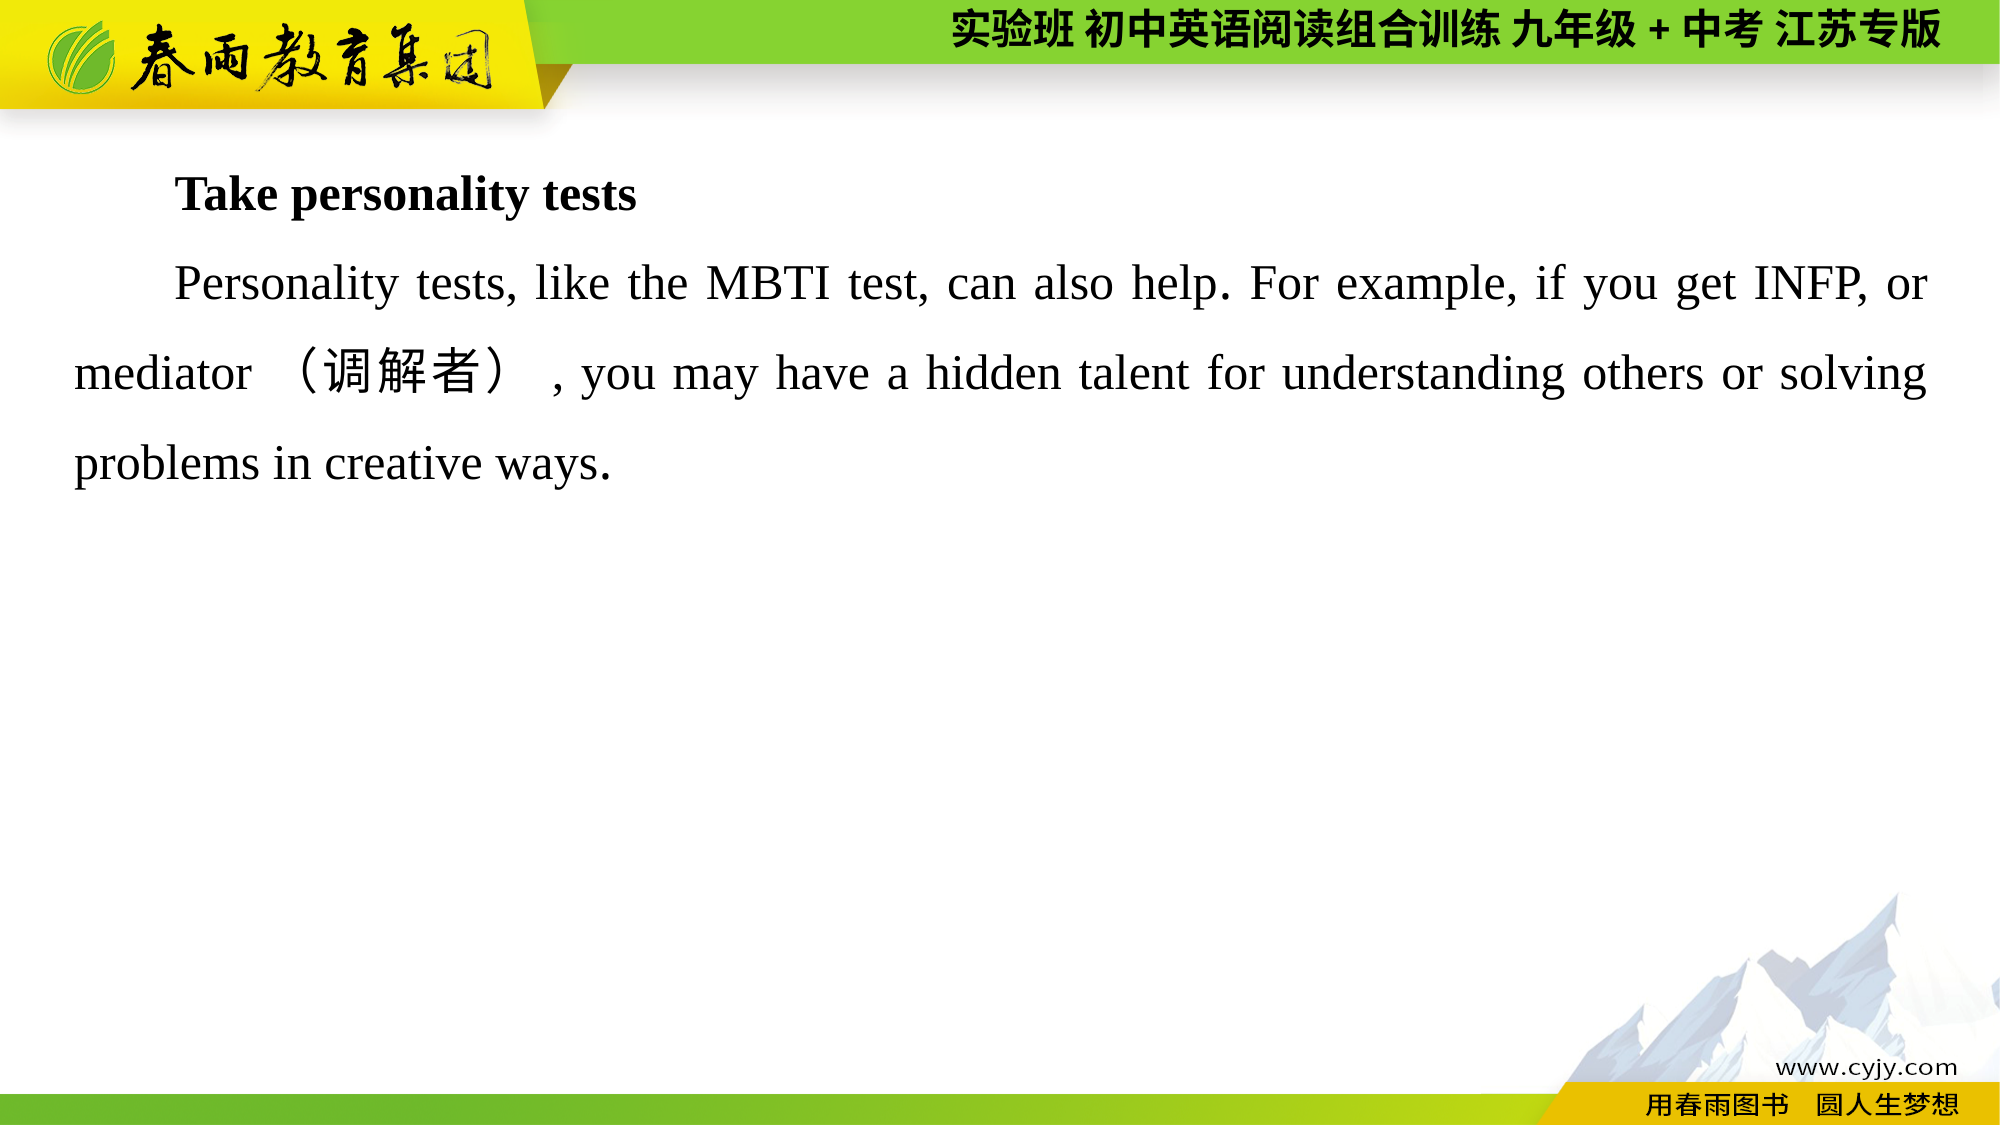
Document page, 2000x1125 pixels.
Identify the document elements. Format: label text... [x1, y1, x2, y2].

list Take personality tests Personality tests, like the MBTI test, can also help. For example, if you get INFP, or mediator（调解者）, you may have a hidden talent for understanding others or solving problems in creative ways. [59, 122, 1944, 490]
picture [0, 0, 2000, 1125]
